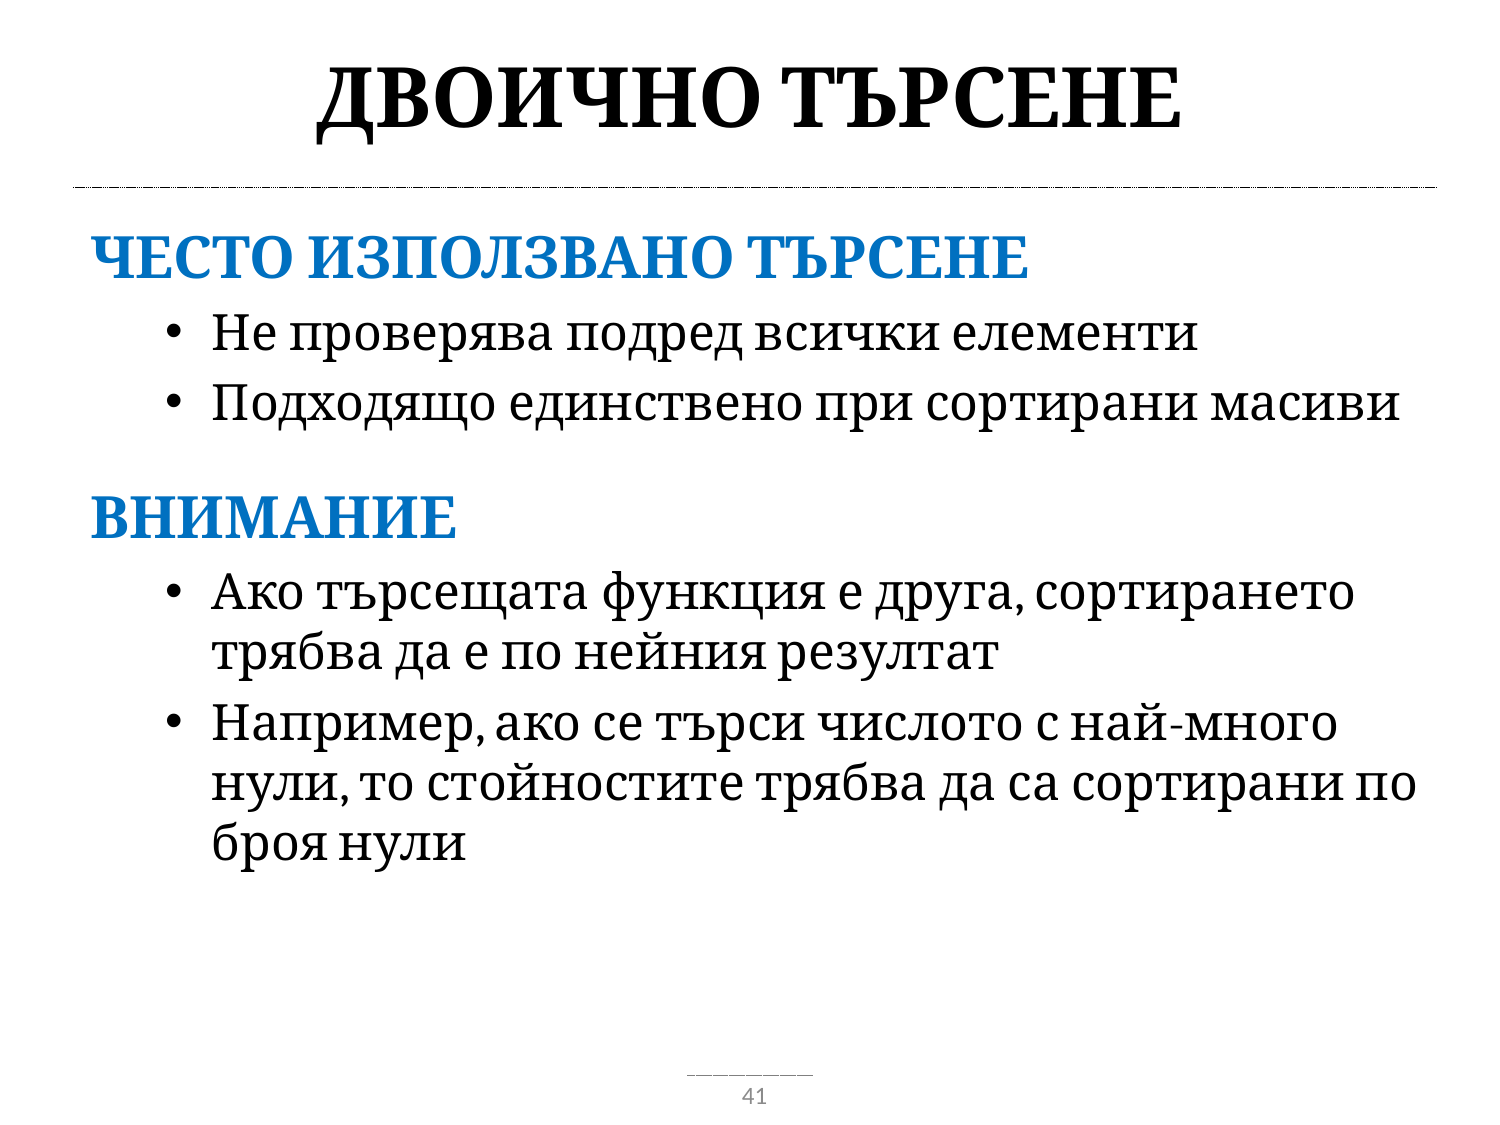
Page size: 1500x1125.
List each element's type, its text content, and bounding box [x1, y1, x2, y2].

list Често използвано търсене Не проверява подред всички елементи Подходящо единствено при сортирани масиви Внимание Ако търсещата функция е друга, сортирането трябва да е по нейния резултат Например, ако се търси числото с най-много нули, то стойностите трябва да са сортирани по броя нули [75, 212, 1450, 1063]
title Двоично търсене [0, 0, 1500, 188]
slide_number 41 [579, 1065, 930, 1125]
